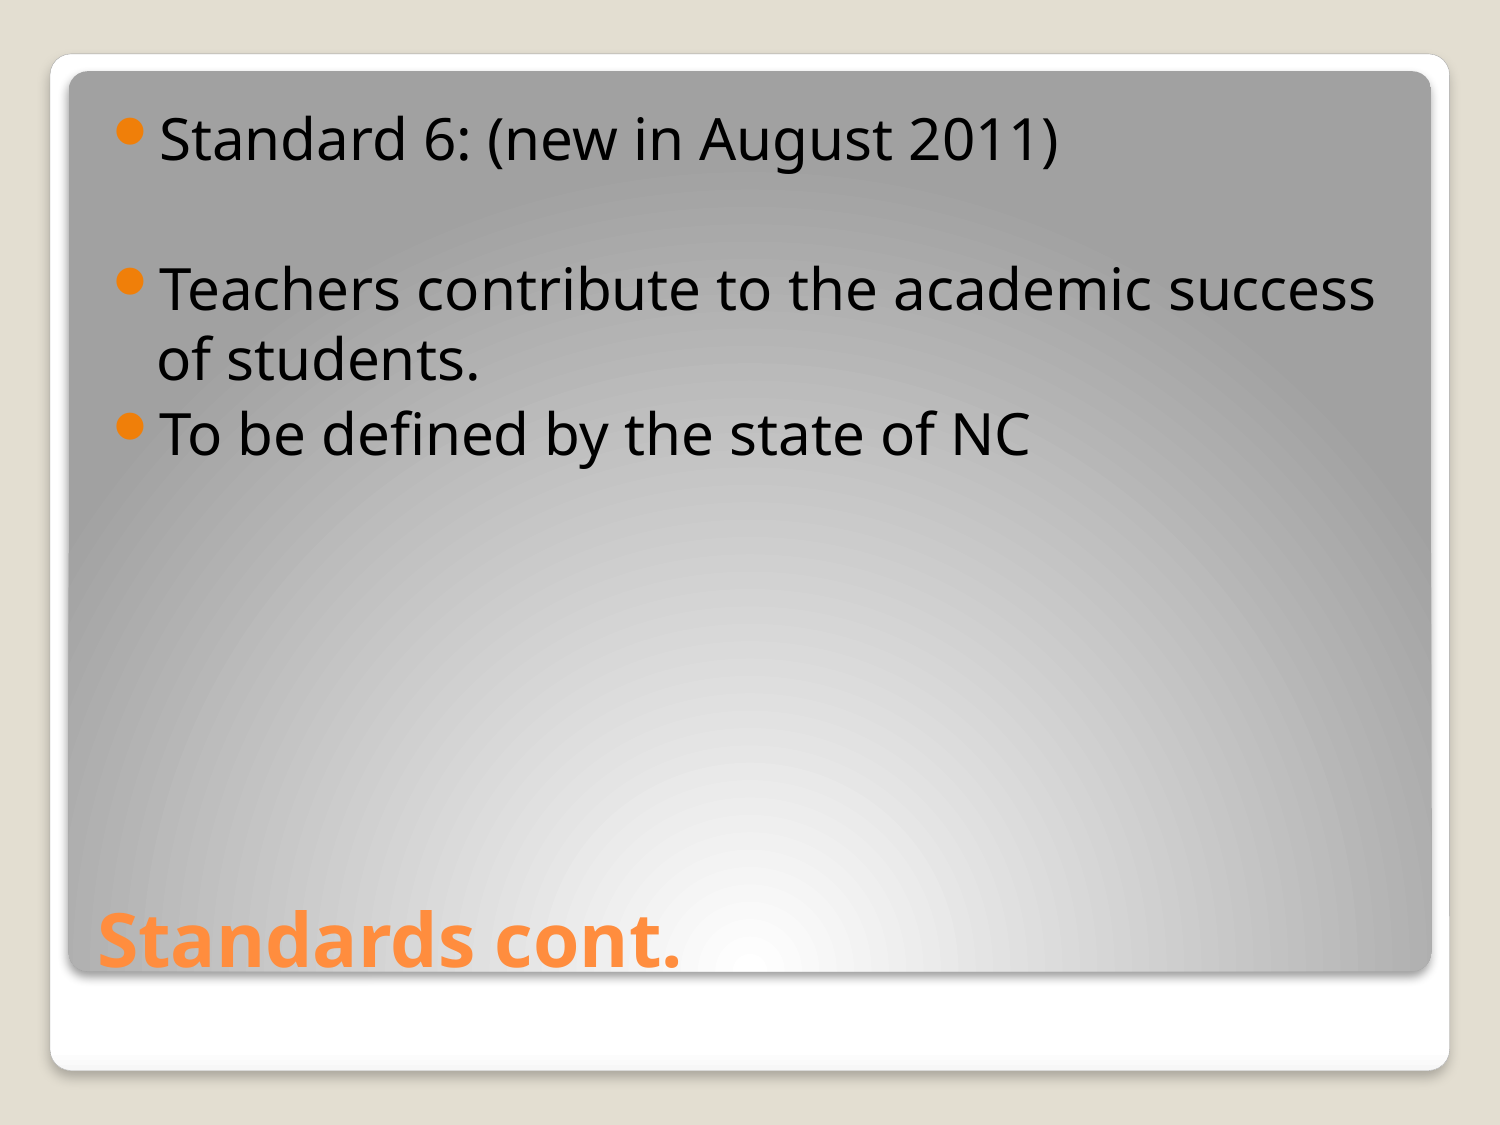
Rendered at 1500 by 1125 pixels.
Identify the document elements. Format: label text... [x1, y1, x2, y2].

list Standard 6: (new in August 2011) Teachers contribute to the academic success of students. To be defined by the state of NC [82, 86, 1426, 775]
title Standards cont. [82, 817, 1425, 990]
